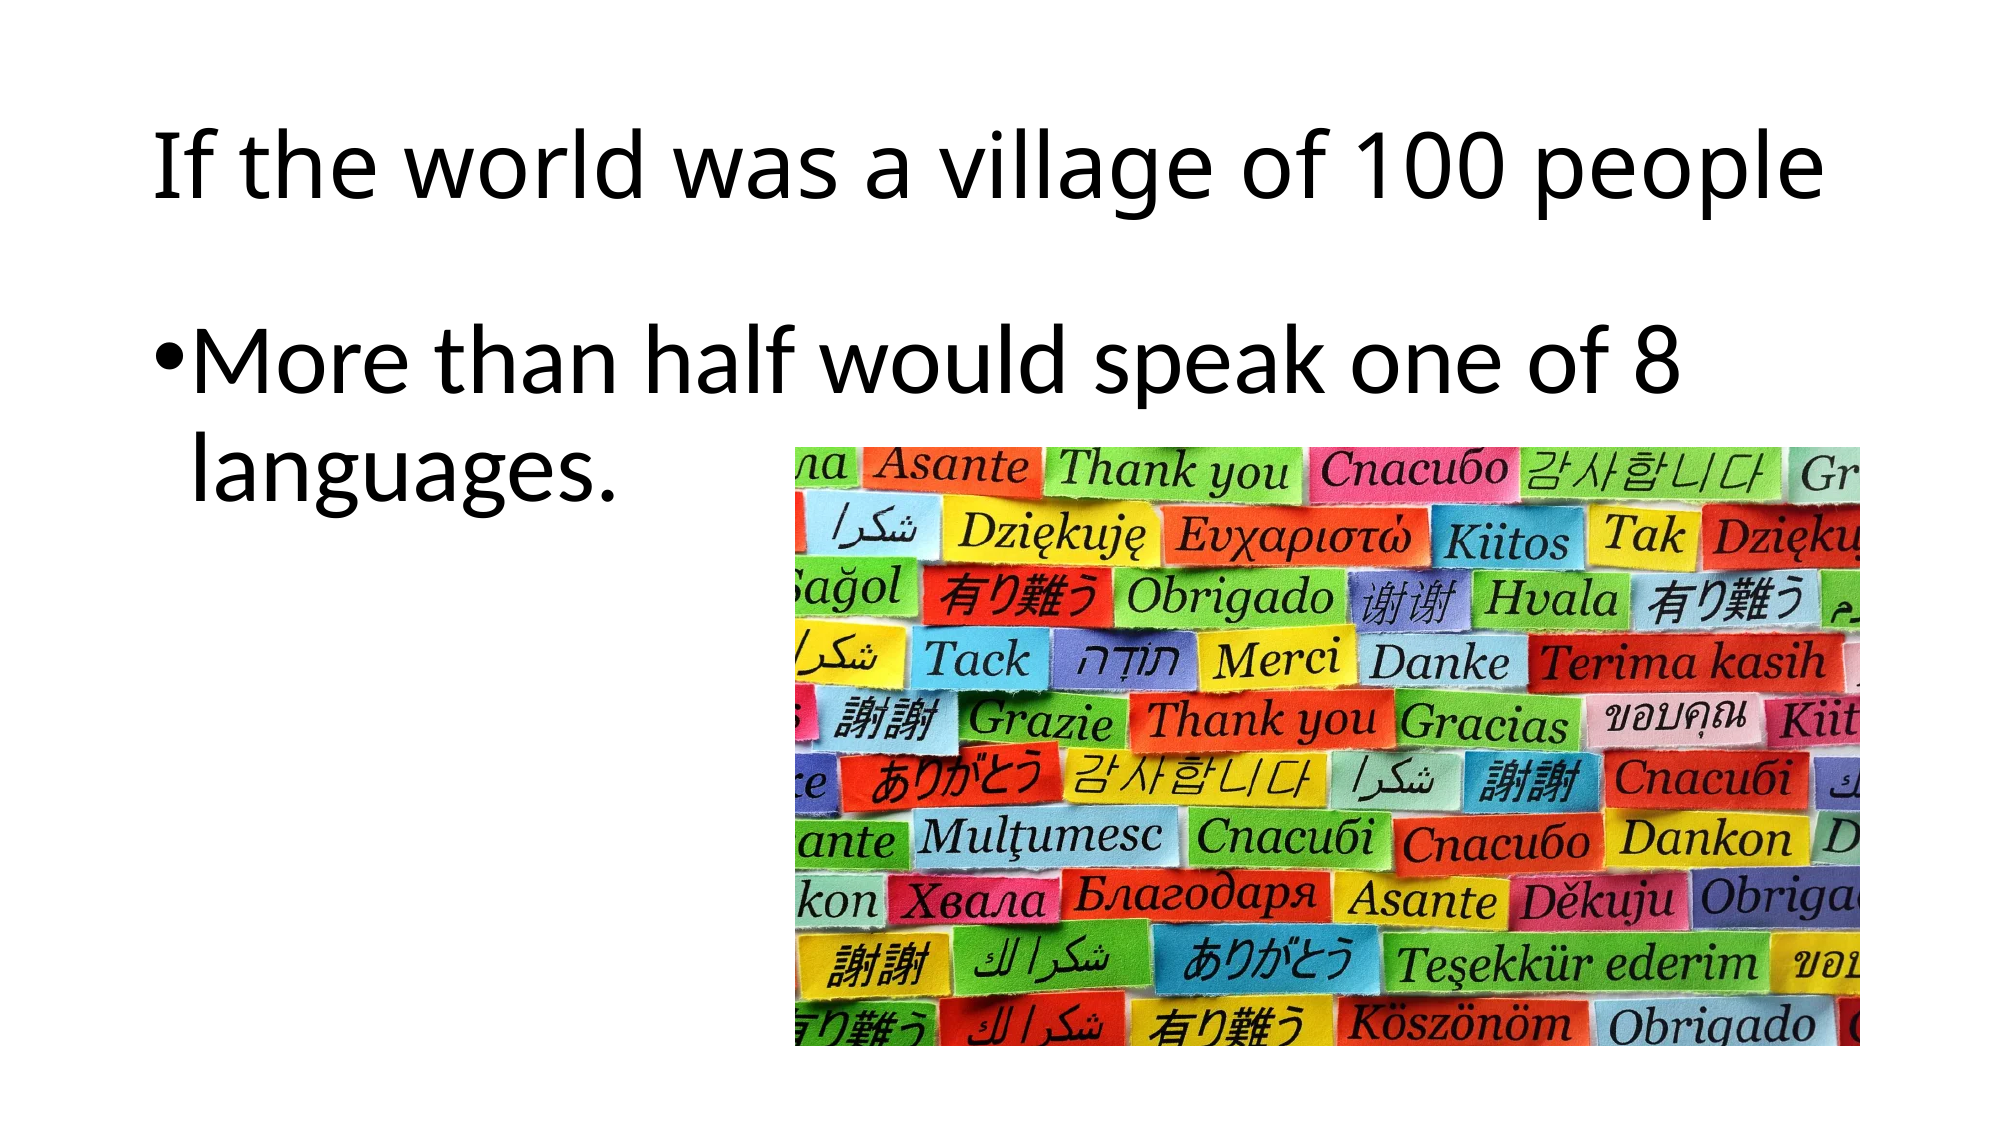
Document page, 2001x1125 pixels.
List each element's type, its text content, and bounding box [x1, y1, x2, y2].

list More than half would speak one of 8 languages. [137, 299, 1863, 1014]
title If the world was a village of 100 people [137, 59, 1863, 278]
picture [794, 447, 1860, 1046]
